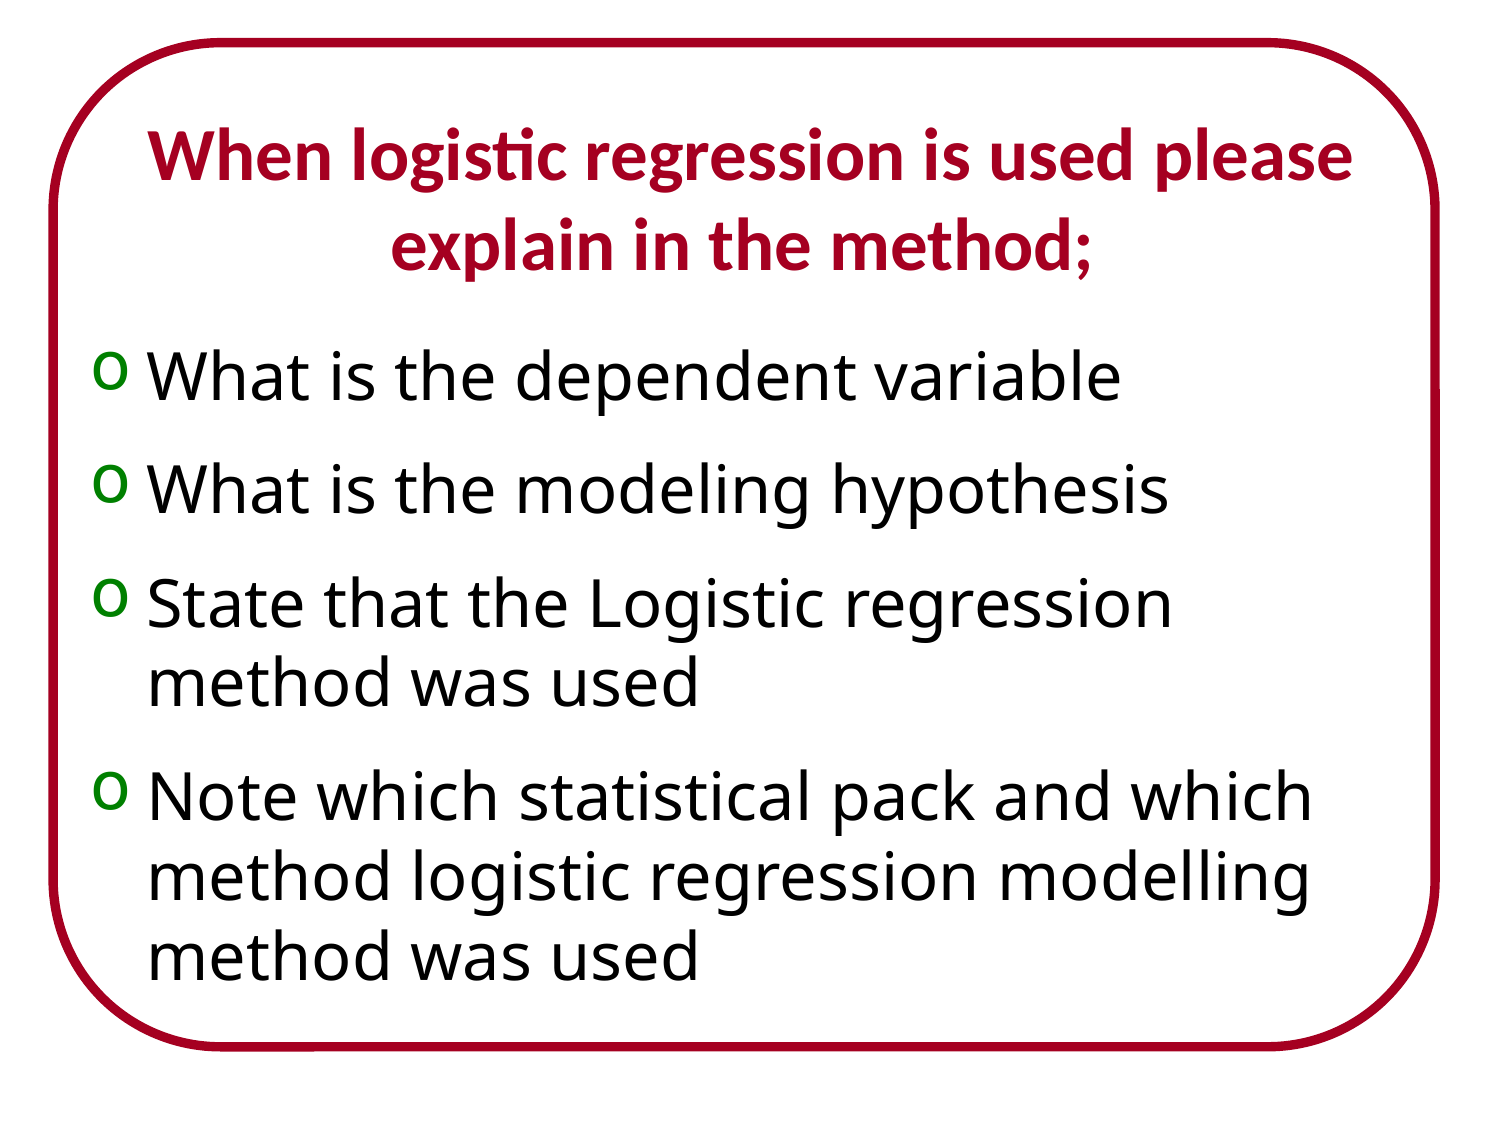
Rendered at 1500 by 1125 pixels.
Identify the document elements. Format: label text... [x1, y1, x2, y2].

title When logistic regression is used please explain in the method; [76, 101, 1427, 290]
list What is the dependent variable What is the modeling hypothesis State that the Logistic regression method was used Note which statistical pack and which method logistic regression modelling method was used [74, 326, 1426, 988]
